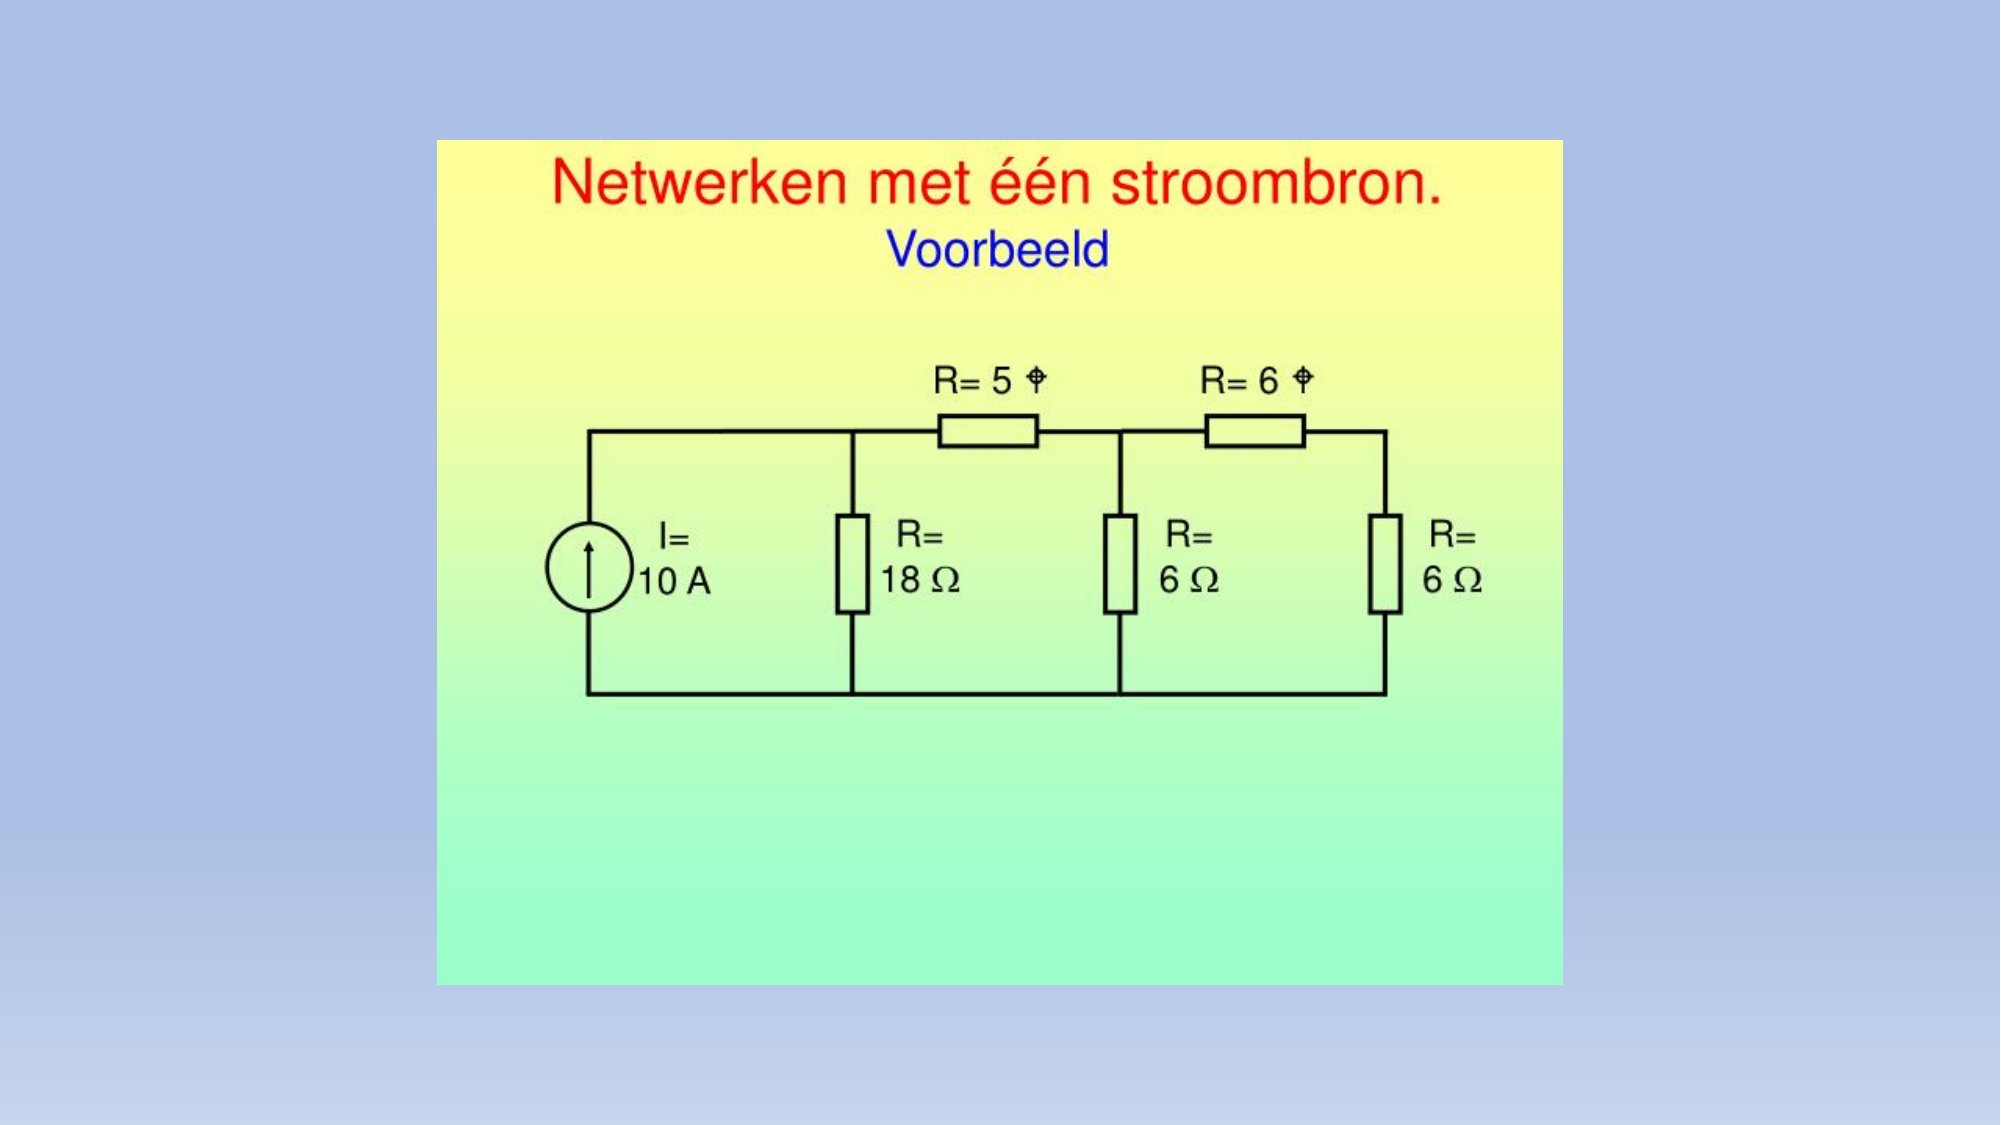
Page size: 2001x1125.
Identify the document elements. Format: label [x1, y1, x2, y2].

picture [437, 140, 1563, 985]
